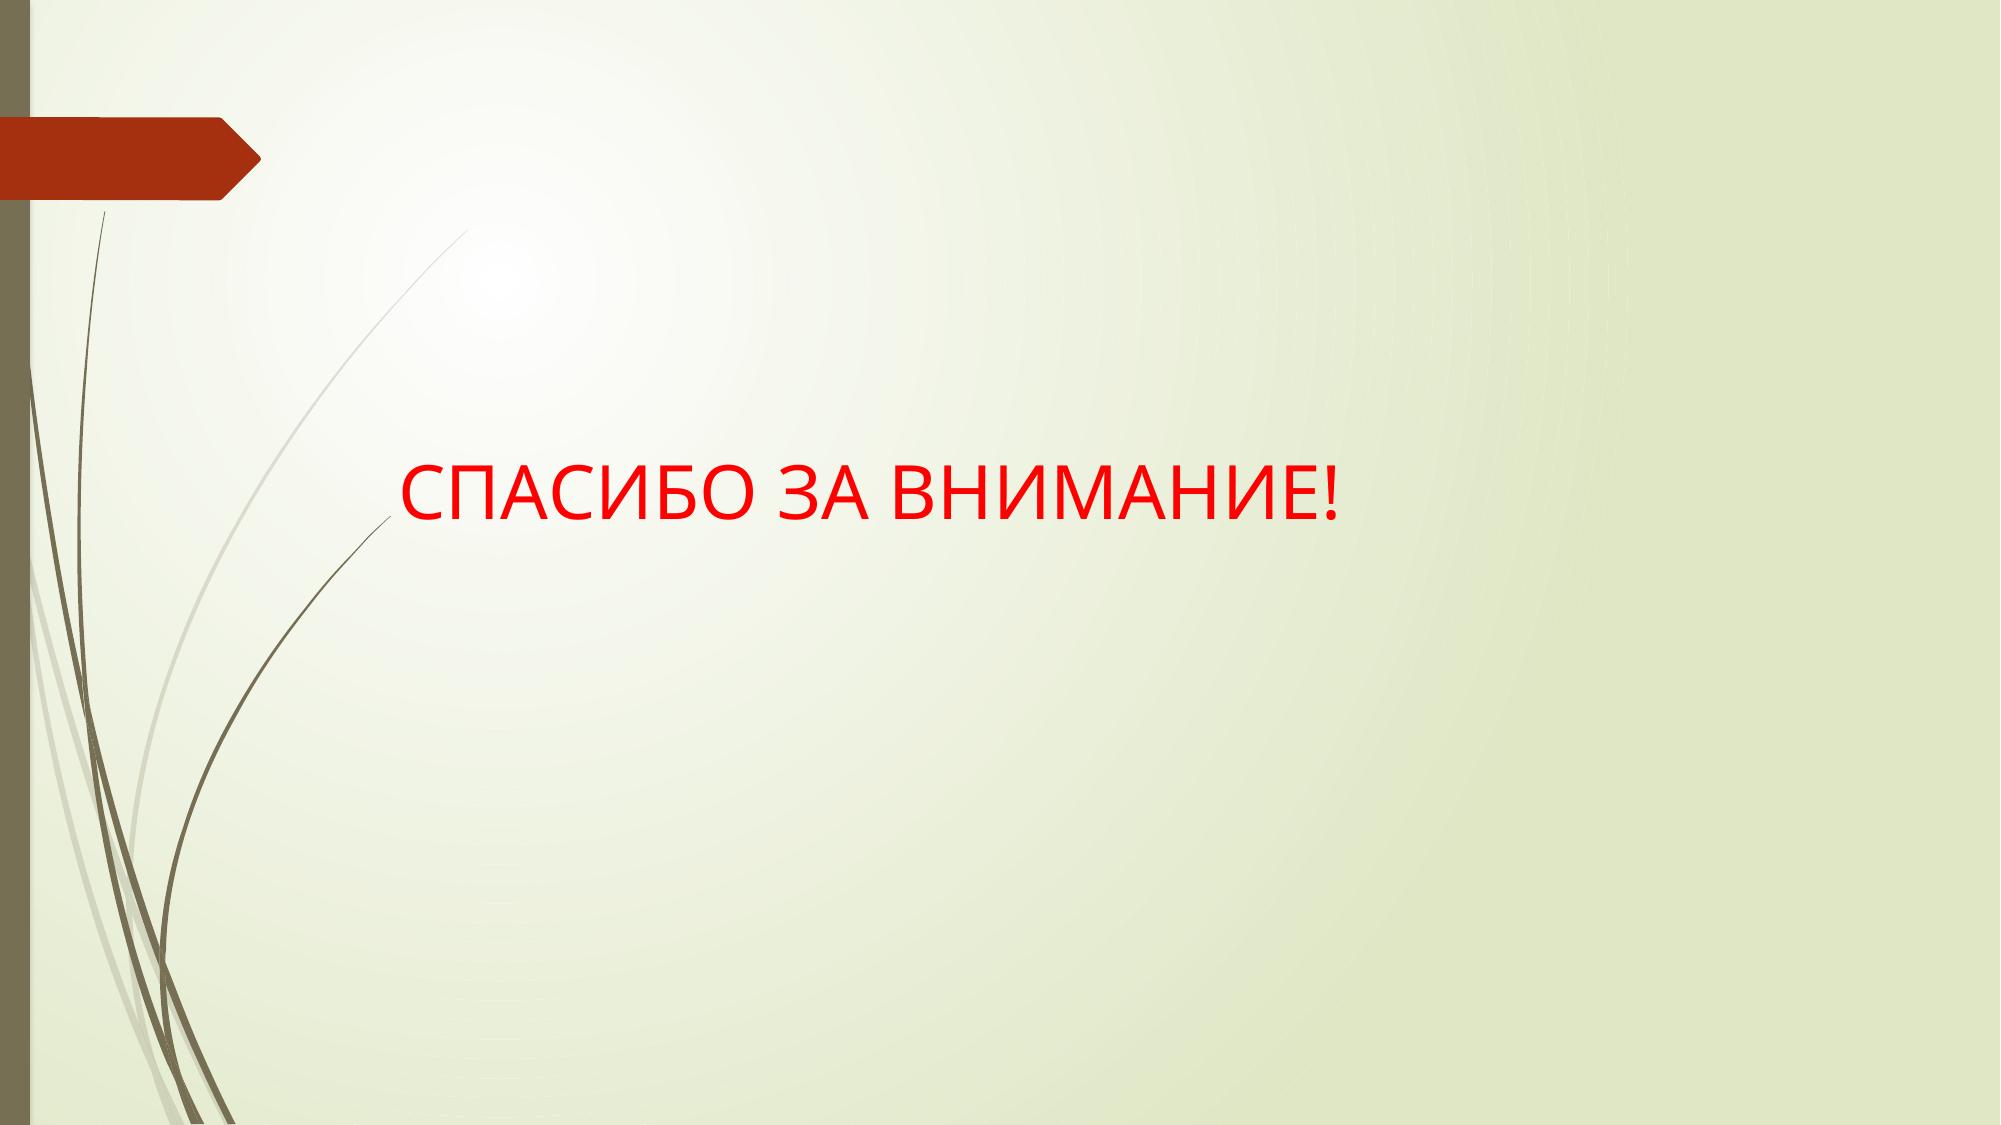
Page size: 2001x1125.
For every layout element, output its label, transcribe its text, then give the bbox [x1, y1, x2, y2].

title СПАСИБО ЗА ВНИМАНИЕ! [383, 437, 1845, 648]
